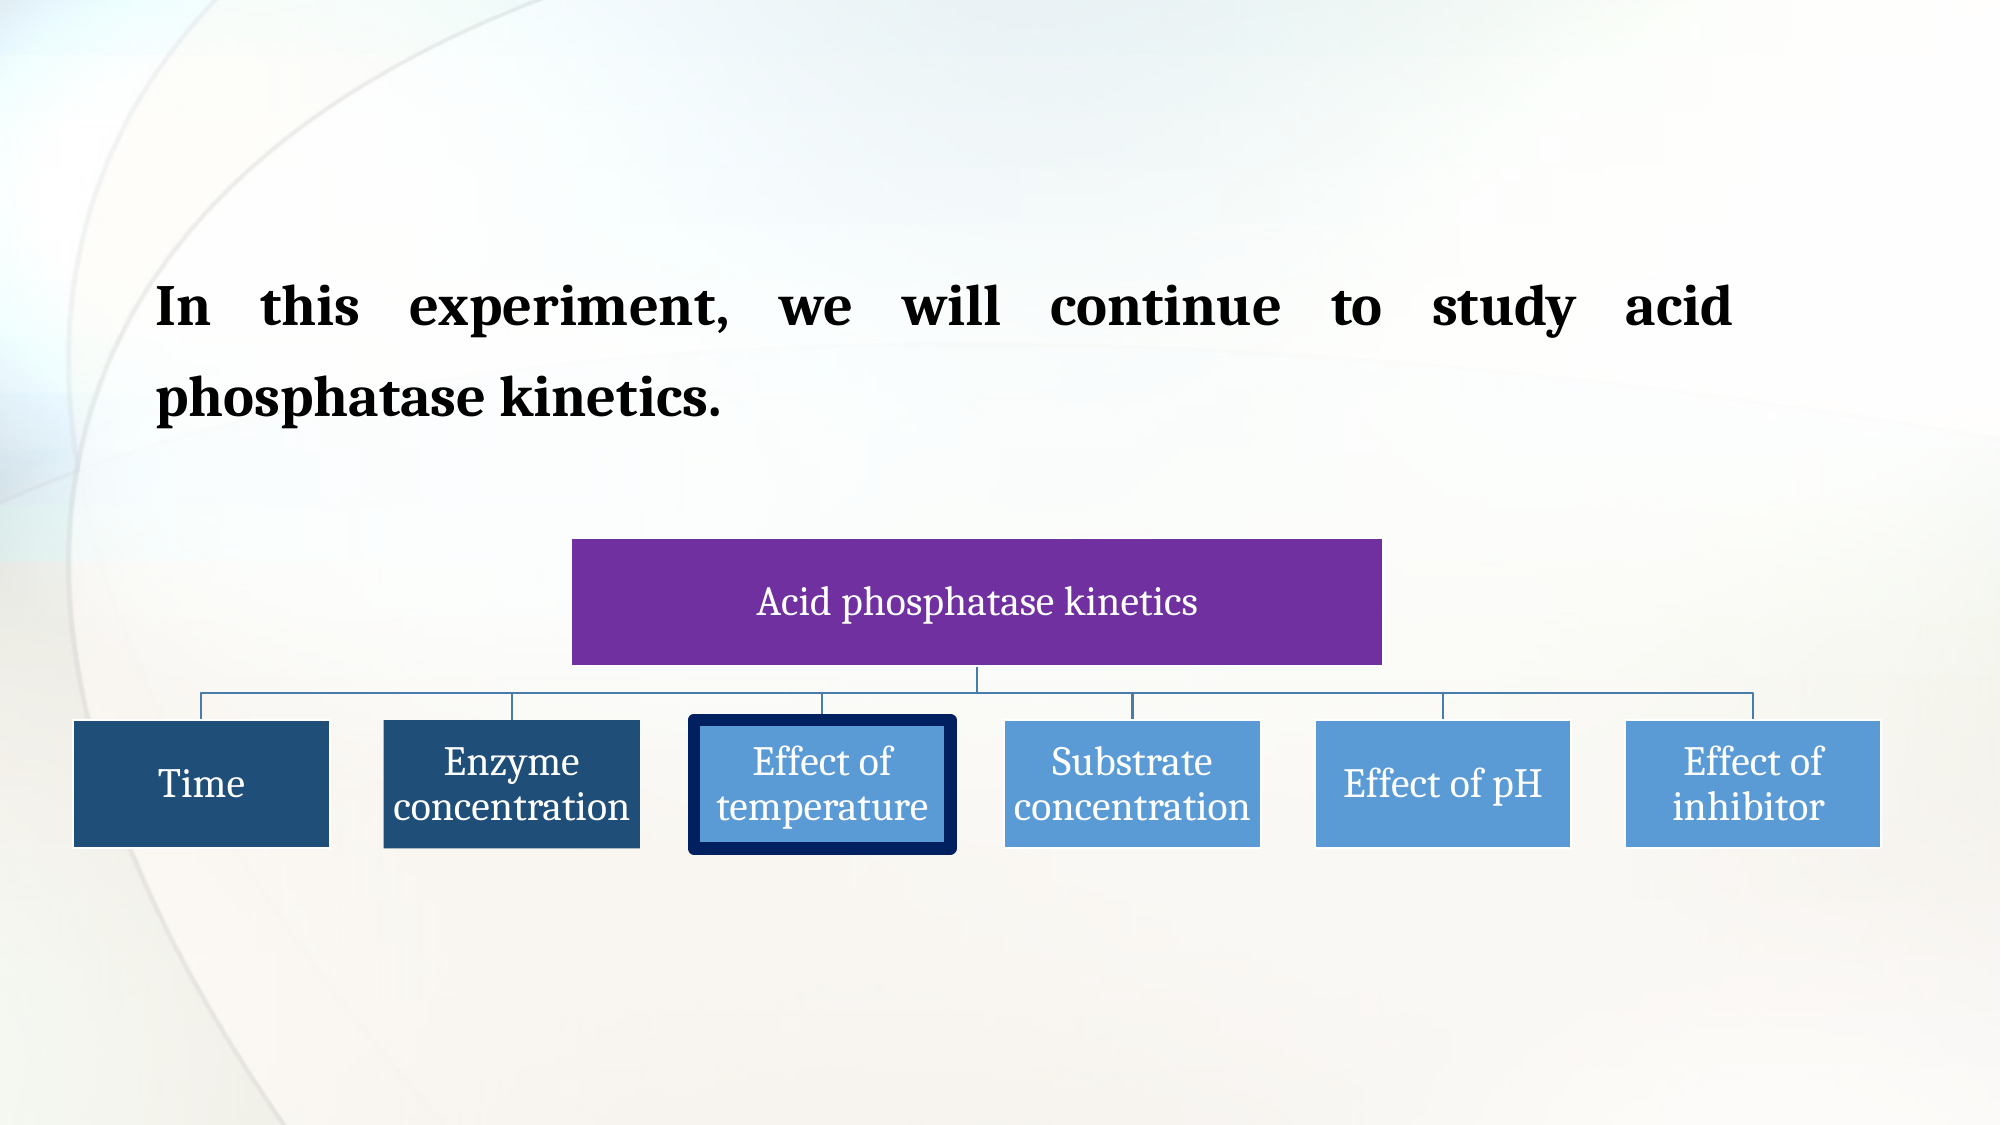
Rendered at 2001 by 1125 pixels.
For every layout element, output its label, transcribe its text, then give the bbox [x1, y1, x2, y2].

text_box In this experiment, we will continue to study acid phosphatase kinetics. [140, 238, 1749, 380]
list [72, 391, 1883, 996]
